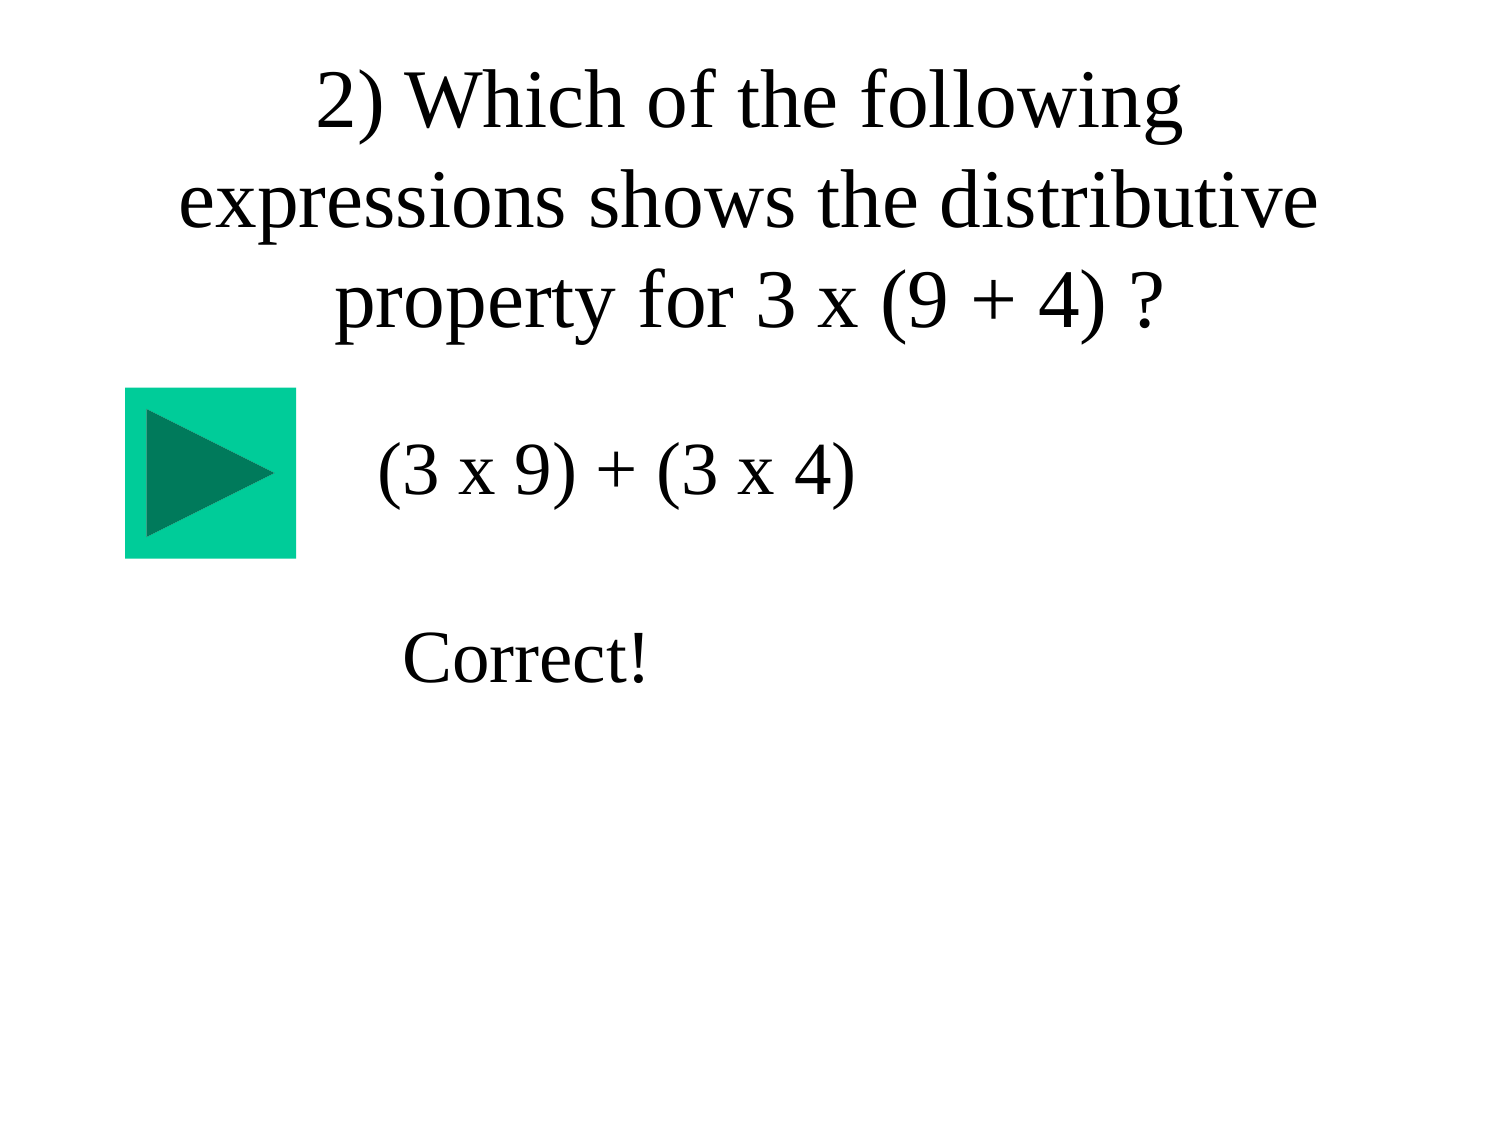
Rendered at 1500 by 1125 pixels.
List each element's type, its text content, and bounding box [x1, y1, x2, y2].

text_box [125, 387, 297, 559]
text_box (3 x 9) + (3 x 4) [362, 412, 1225, 518]
text_box 2) Which of the following expressions shows the distributive property for 3 x (9 + 4) ? [112, 99, 1388, 288]
text_box Correct! [387, 599, 1038, 705]
